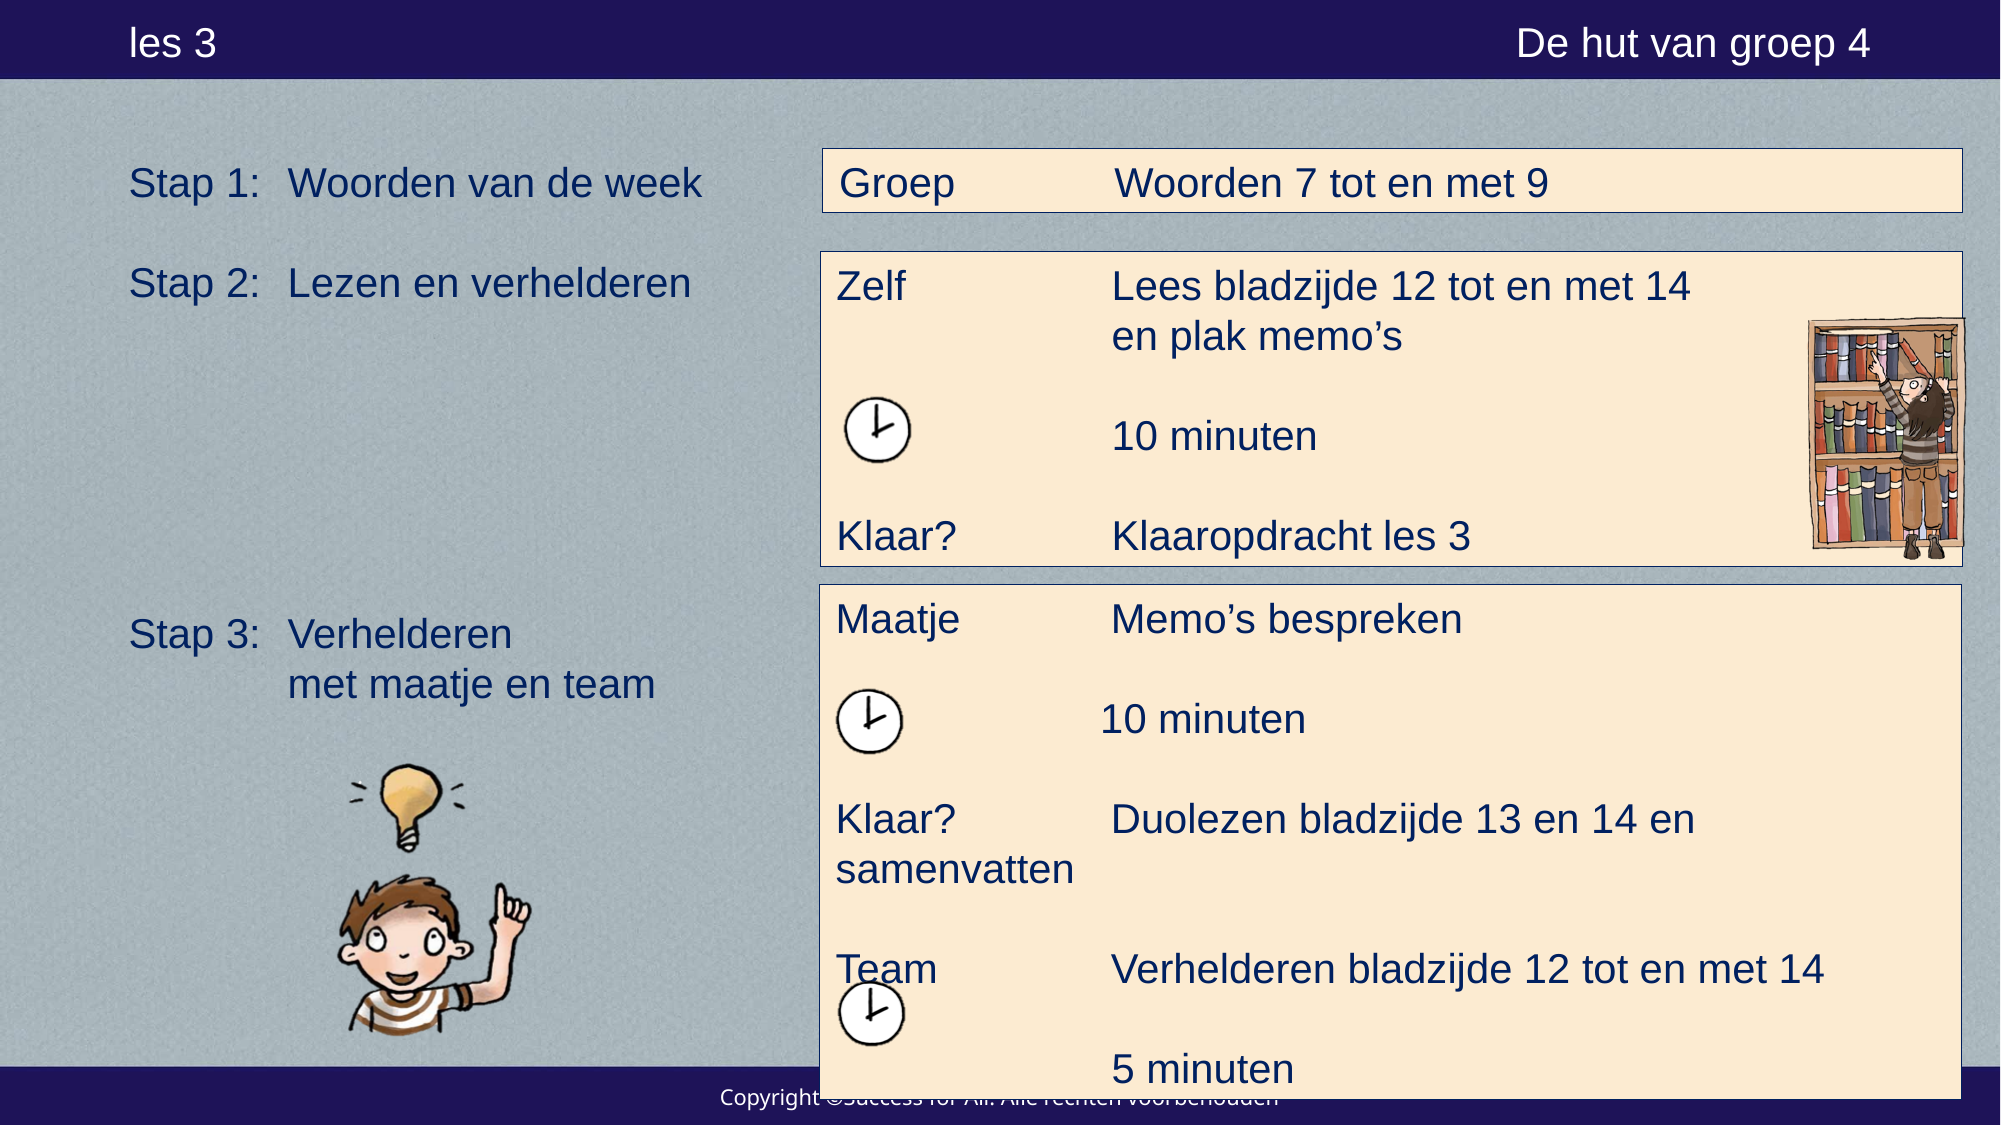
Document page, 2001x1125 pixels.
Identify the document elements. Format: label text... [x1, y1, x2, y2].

text_box Copyright ©Success for All. Alle rechten voorbehouden [0, 1076, 2000, 1125]
text_box Stap 1: Woorden van de week Stap 2: Lezen en verhelderen Stap 3: Verhelderen met maatje en team [114, 148, 907, 764]
picture [837, 392, 919, 470]
text_box les 3 [114, 8, 354, 73]
text_box Groep Woorden 7 tot en met 9 [822, 148, 1963, 213]
text_box Maatje Memo’s bespreken 10 minuten Klaar? Duolezen bladzijde 13 en 14 en samenvatten Team Verhelderen bladzijde 12 tot en met 14 5 minuten [819, 584, 1962, 1100]
text_box De hut van groep 4 [999, 8, 1886, 73]
picture [829, 684, 911, 761]
text_box Zelf Lees bladzijde 12 tot en met 14 en plak memo’s 10 minuten Klaar? Klaaropdracht les 3 [820, 251, 1963, 567]
picture [831, 976, 913, 1053]
picture [0, 0, 2001, 1125]
